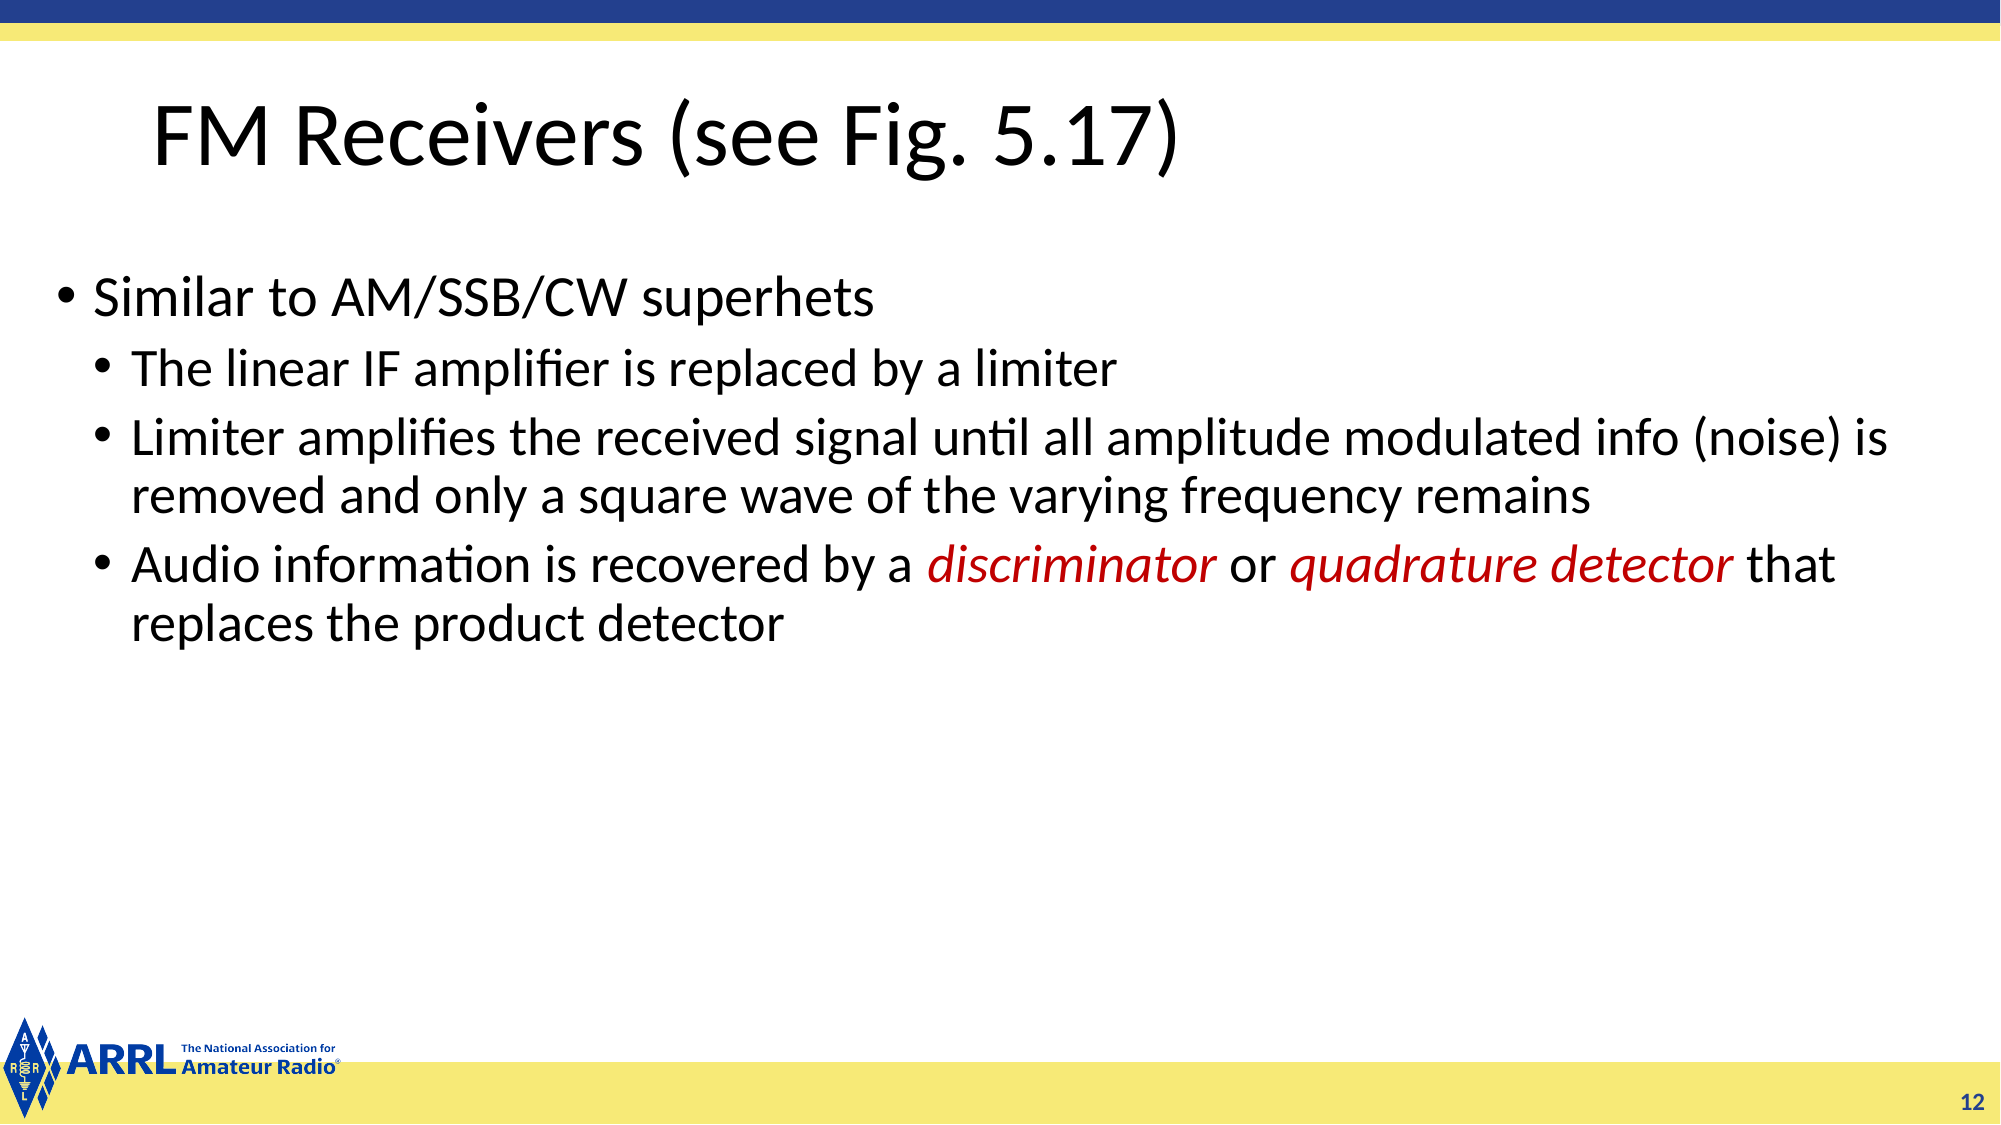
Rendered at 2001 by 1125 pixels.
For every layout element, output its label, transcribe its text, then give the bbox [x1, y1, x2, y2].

title FM Receivers (see Fig. 5.17) [137, 59, 1863, 211]
picture [1, 1015, 342, 1121]
list Similar to AM/SSB/CW superhets The linear IF amplifier is replaced by a limiter Limiter amplifies the received signal until all amplitude modulated info (noise) is removed and only a square wave of the varying frequency remains Audio information is recovered by a discriminator or quadrature detector that replaces the product detector [41, 258, 1929, 974]
